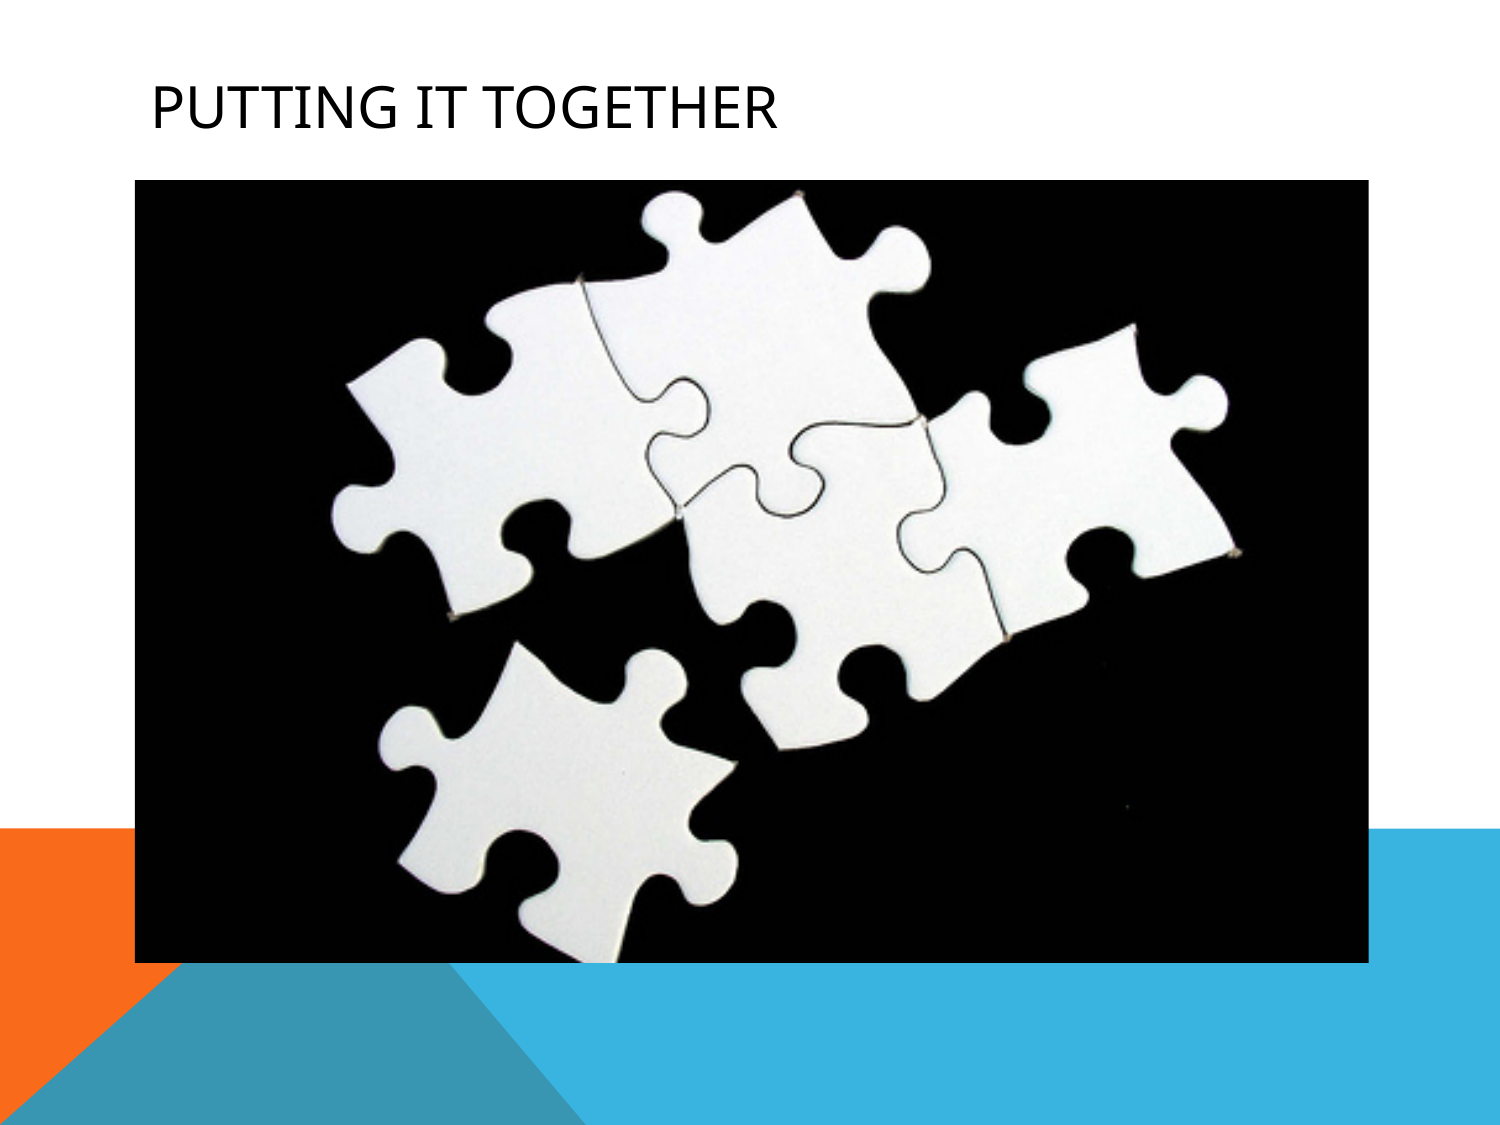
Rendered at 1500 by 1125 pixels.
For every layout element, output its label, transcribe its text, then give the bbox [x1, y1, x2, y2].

title Putting it Together [135, 60, 1369, 150]
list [134, 180, 1369, 964]
